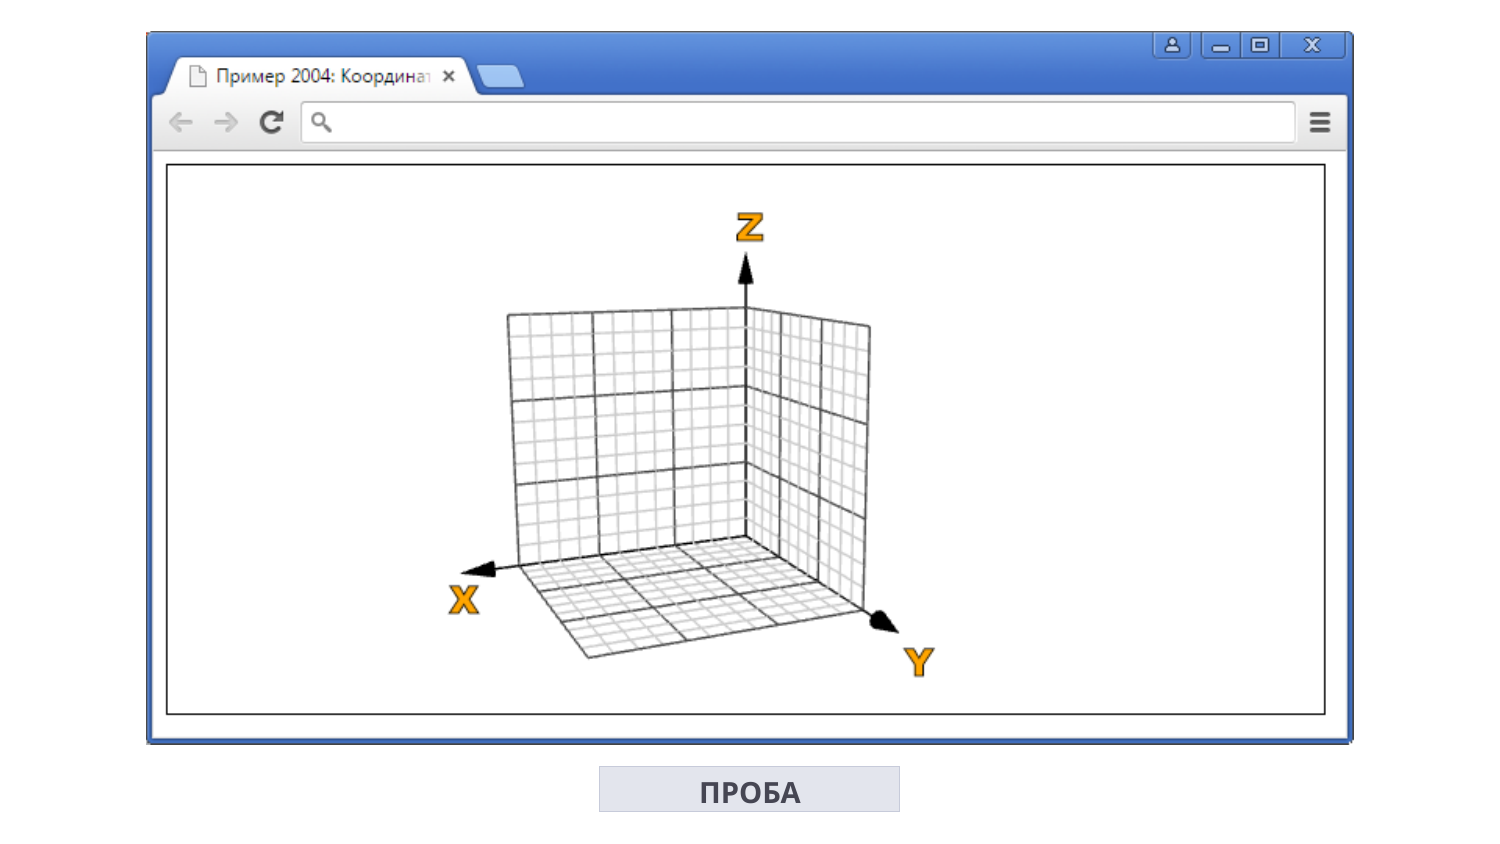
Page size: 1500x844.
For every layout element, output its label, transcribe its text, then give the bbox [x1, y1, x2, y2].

picture [145, 31, 1355, 745]
text_box ПРОБА [599, 766, 900, 812]
